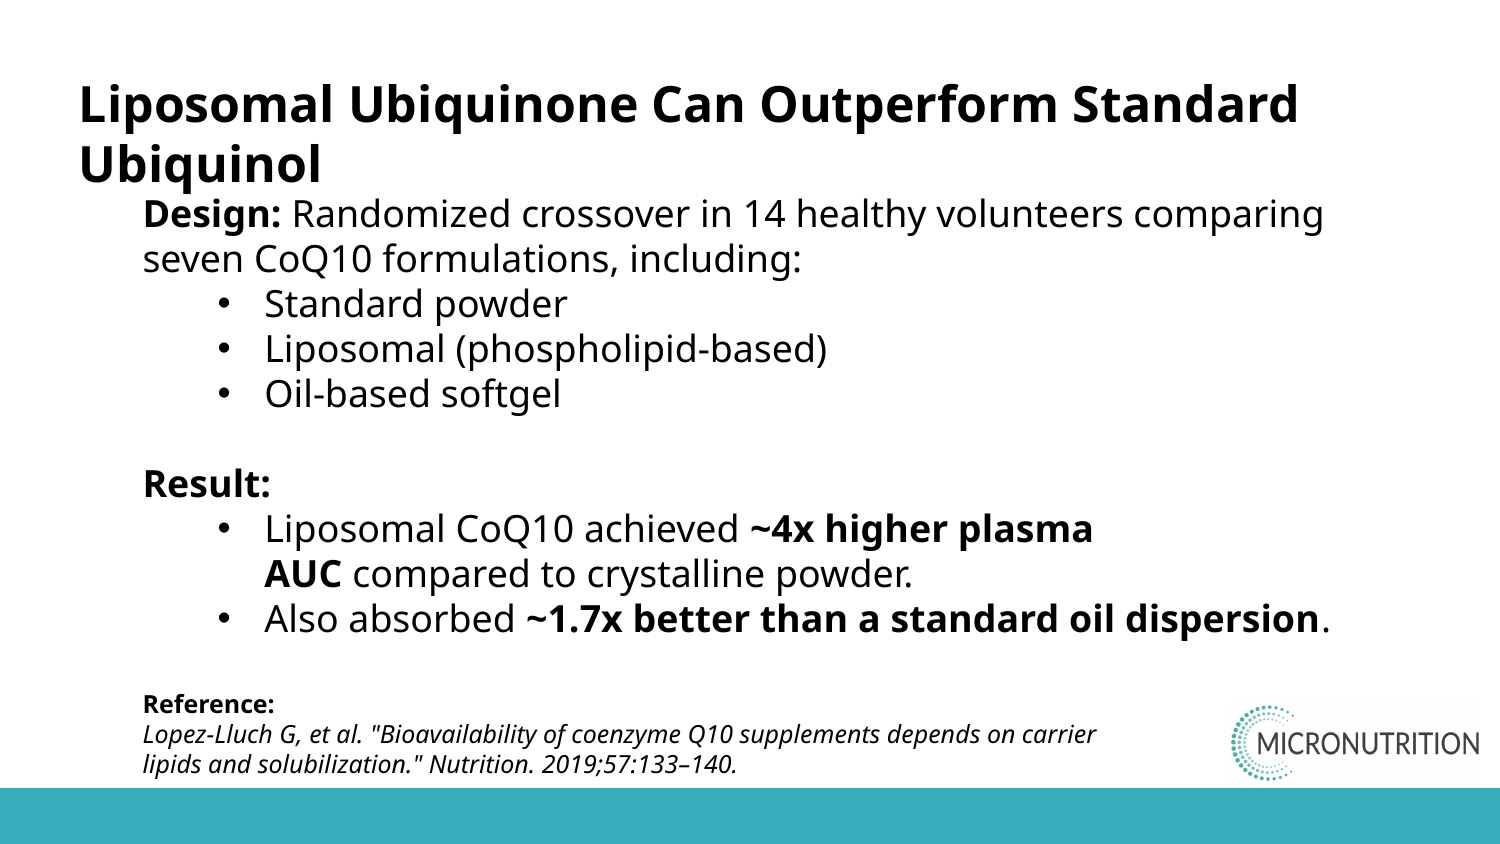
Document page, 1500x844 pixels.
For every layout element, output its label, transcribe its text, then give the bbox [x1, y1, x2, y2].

picture [1228, 698, 1480, 789]
text_box Design: Randomized crossover in 14 healthy volunteers comparing seven CoQ10 formulations, including: Standard powder Liposomal (phospholipid-based) Oil-based softgel Result: Liposomal CoQ10 achieved ~4x higher plasma AUC compared to crystalline powder. Also absorbed ~1.7x better than a standard oil dispersion. [127, 182, 1355, 693]
text_box Liposomal Ubiquinone Can Outperform Standard Ubiquinol [64, 57, 1465, 151]
text_box Reference:​ Lopez-Lluch G, et al. "Bioavailability of coenzyme Q10 supplements depends on carrier lipids and solubilization." Nutrition. 2019;57:133–140.​ [127, 681, 1163, 787]
text_box [0, 787, 1500, 844]
